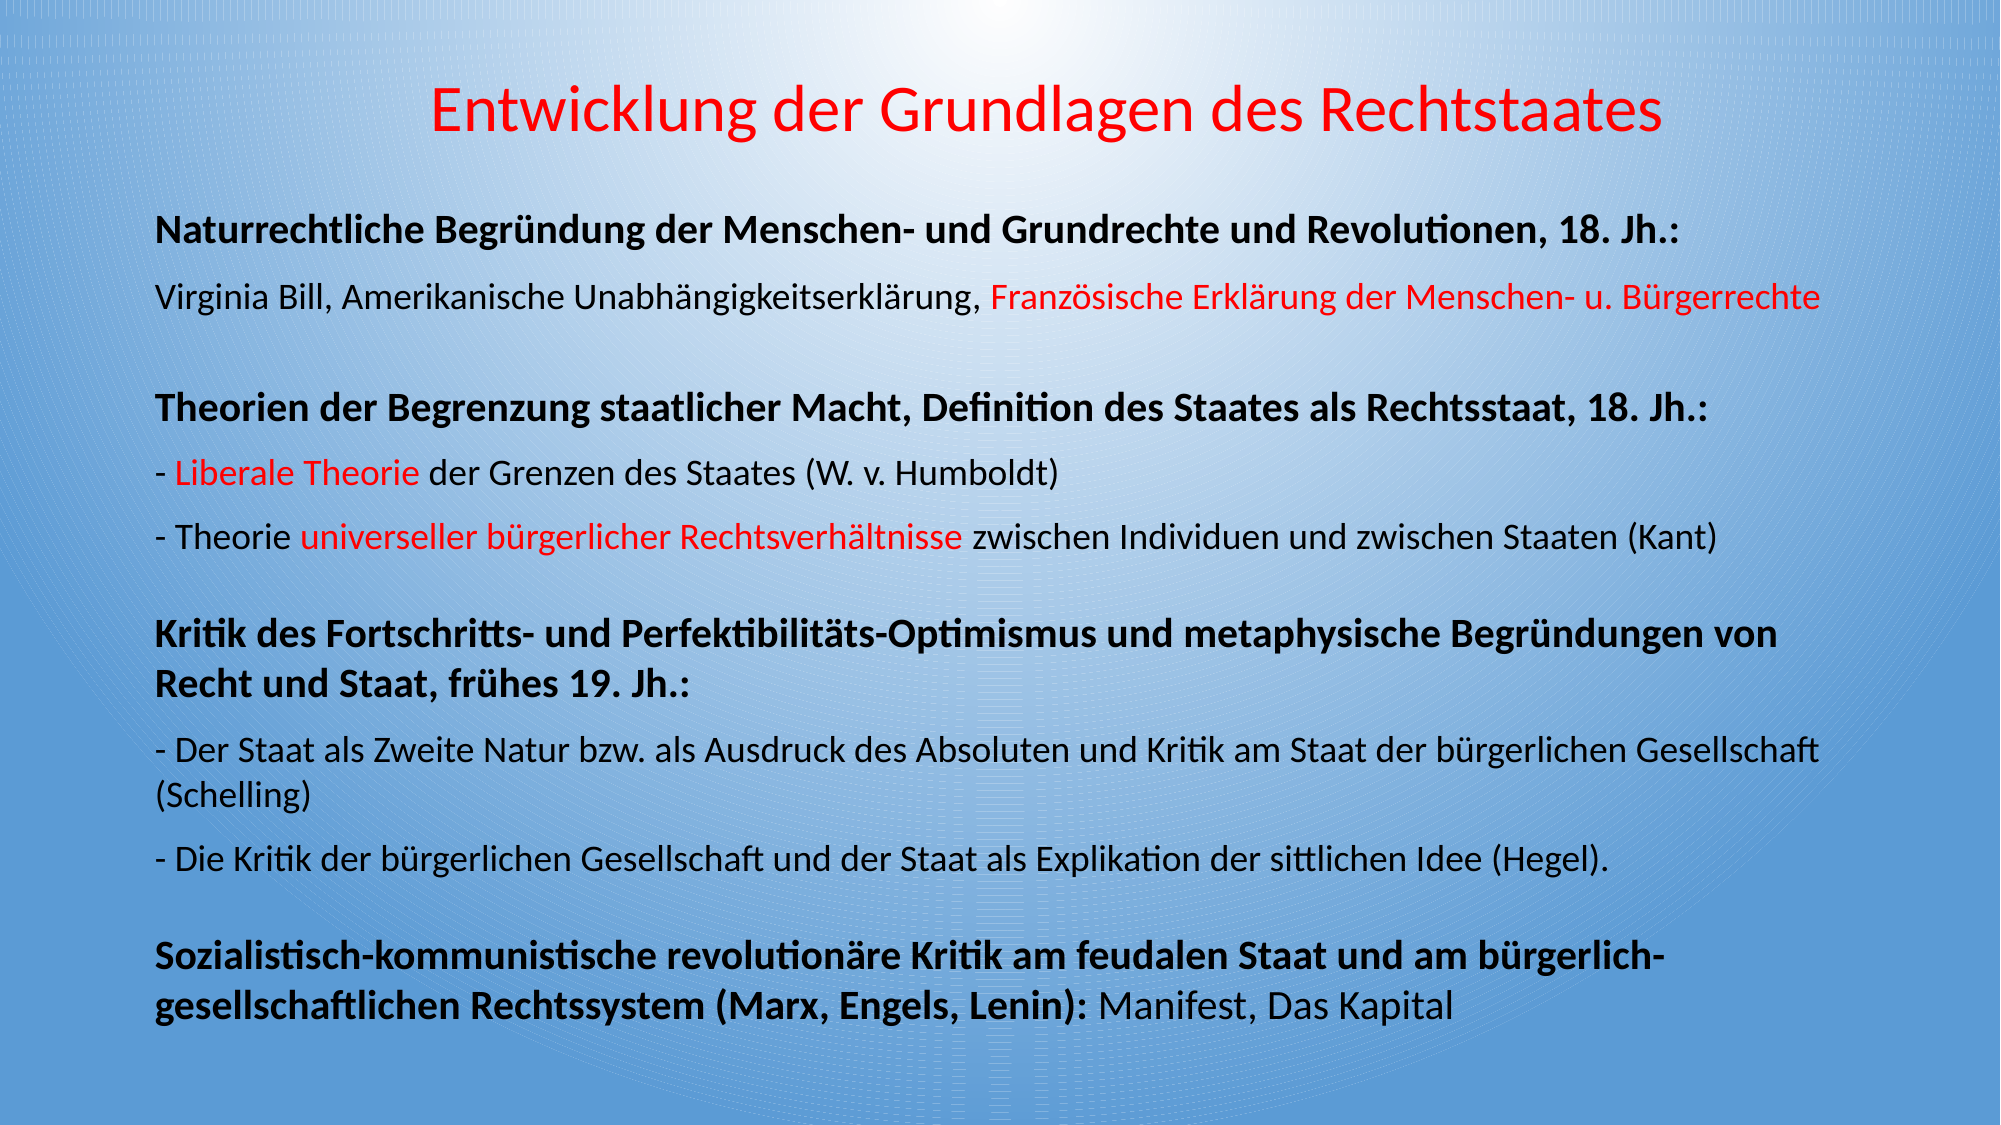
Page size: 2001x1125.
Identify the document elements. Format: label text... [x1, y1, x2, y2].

text_box Entwicklung der Grundlagen des Rechtstaates [179, 57, 1916, 153]
text_box Naturrechtliche Begründung der Menschen- und Grundrechte und Revolutionen, 18. Jh.: Virginia Bill, Amerikanische Unabhängigkeitserklärung, Französische Erklärung der Menschen- u. Bürgerrechte Theorien der Begrenzung staatlicher Macht, Definition des Staates als Rechtsstaat, 18. Jh.: - Liberale Theorie der Grenzen des Staates (W. v. Humboldt) - Theorie universeller bürgerlicher Rechtsverhältnisse zwischen Individuen und zwischen Staaten (Kant) Kritik des Fortschritts- und Perfektibilitäts-Optimismus und metaphysische Begründungen von Recht und Staat, frühes 19. Jh.: - Der Staat als Zweite Natur bzw. als Ausdruck des Absoluten und Kritik am Staat der bürgerlichen Gesellschaft (Schelling) - Die Kritik der bürgerlichen Gesellschaft und der Staat als Explikation der sittlichen Idee (Hegel). Sozialistisch-kommunistische revolutionäre Kritik am feudalen Staat und am bürgerlich-gesellschaftlichen Rechtssystem (Marx, Engels, Lenin): Manifest, Das Kapital [139, 194, 1865, 1050]
